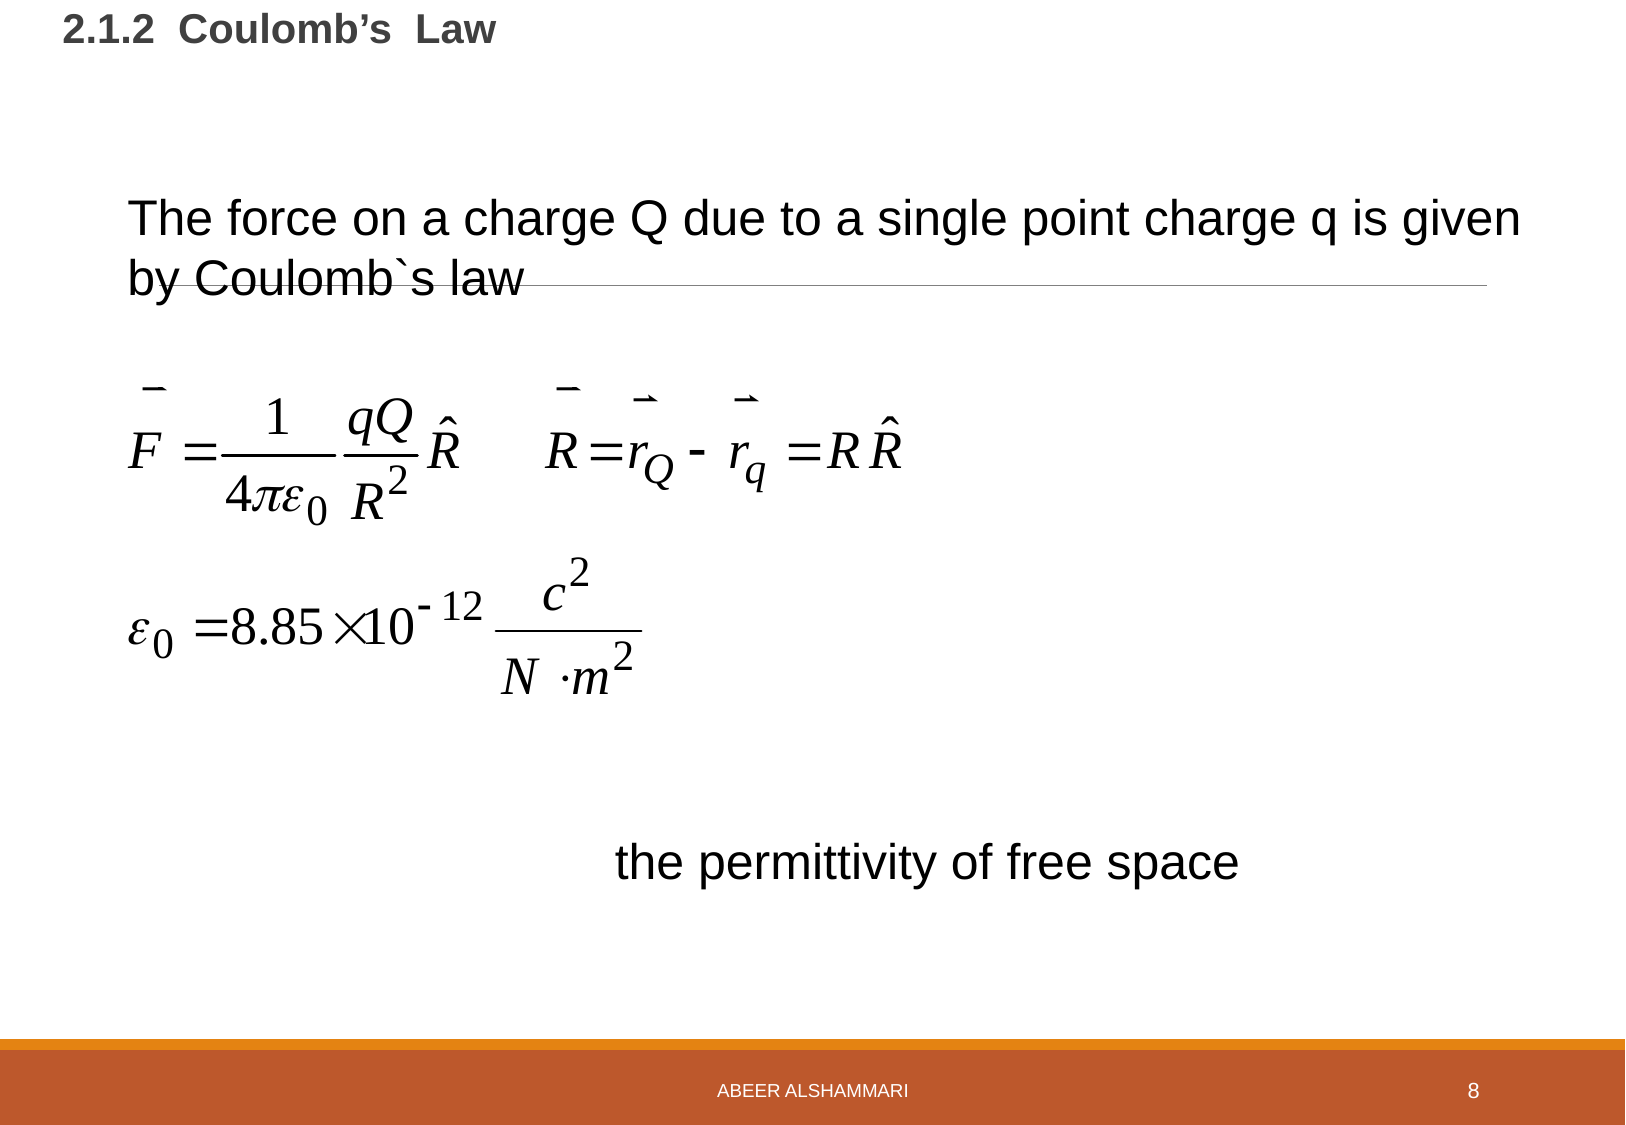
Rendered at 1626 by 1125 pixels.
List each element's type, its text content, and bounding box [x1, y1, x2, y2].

footer Abeer Alshammari [491, 1059, 1135, 1120]
list 2.1.2 Coulomb’s Law [62, 0, 1444, 63]
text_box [123, 386, 909, 703]
text_box The force on a charge Q due to a single point charge q is given by Coulomb`s law [112, 178, 1541, 313]
text_box the permittivity of free space [599, 822, 1569, 898]
slide_number 8 [1319, 1059, 1495, 1120]
